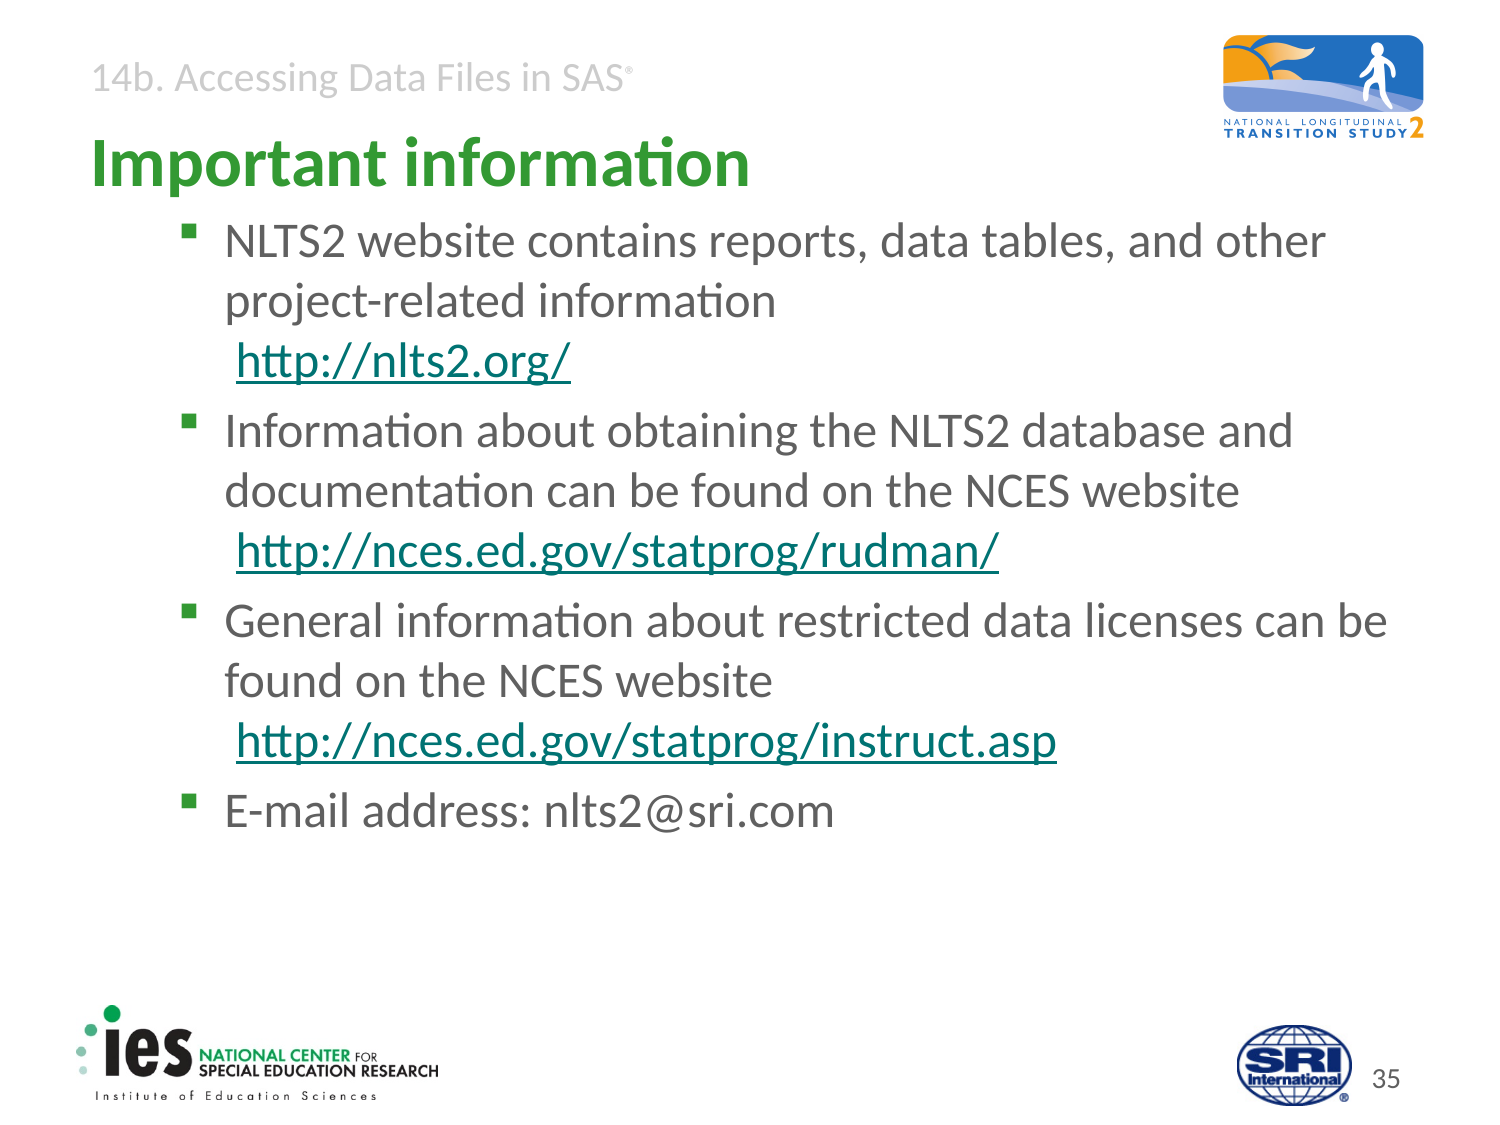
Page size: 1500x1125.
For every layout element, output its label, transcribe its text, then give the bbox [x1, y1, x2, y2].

list NLTS2 website contains reports, data tables, and other project-related information http://nlts2.org/ Information about obtaining the NLTS2 database and documentation can be found on the NCES website http://nces.ed.gov/statprog/rudman/ General information about restricted data licenses can be found on the NCES website http://nces.ed.gov/statprog/instruct.asp E-mail address: nlts2@sri.com [87, 199, 1438, 943]
slide_number 34 [1312, 1051, 1417, 1125]
picture [76, 1005, 438, 1100]
title Important information [74, 90, 1426, 226]
picture [1237, 1025, 1352, 1106]
